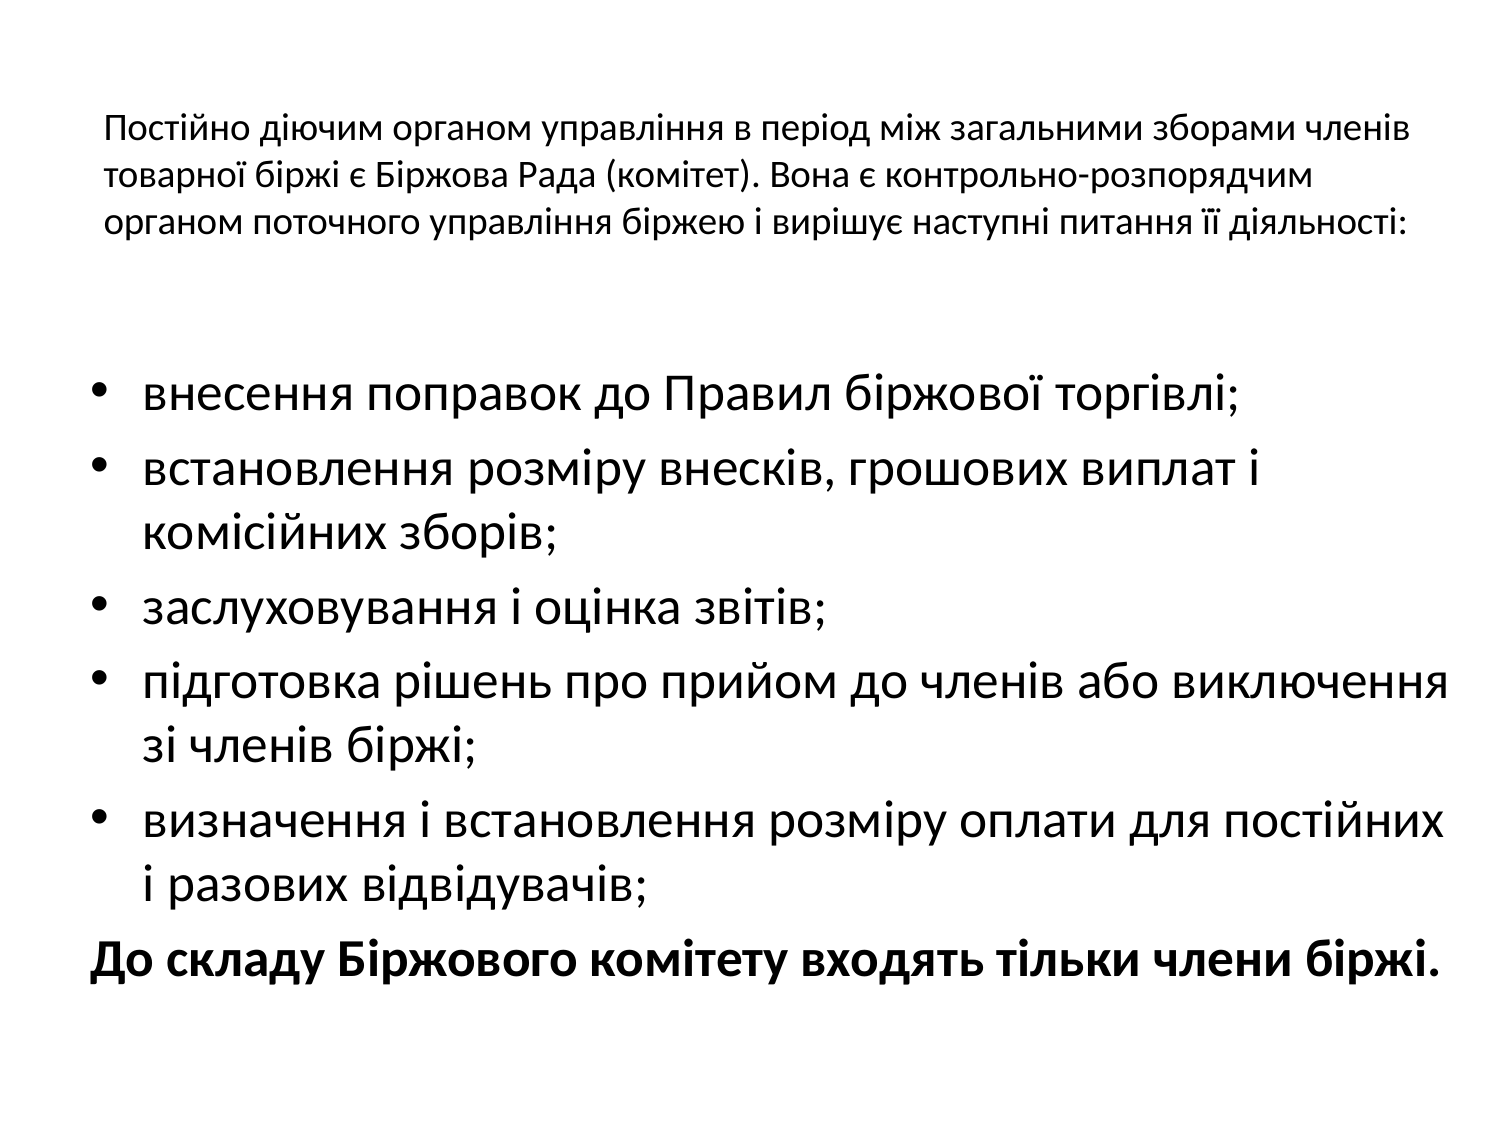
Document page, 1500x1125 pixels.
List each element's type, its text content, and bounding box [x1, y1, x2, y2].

list внесення поправок до Правил біржової торгівлі; встановлення розміру внесків, грошових виплат і комісійних зборів; заслуховування і оцінка звітів; підготовка рішень про прийом до членів або виключення зі членів біржі; визначення і встановлення розміру оплати для постійних і разових відвідувачів; До складу Біржового комітету входять тільки члени біржі. [75, 349, 1471, 1005]
title Постійно діючим органом управління в період між загальними зборами членів товарної біржі є Біржова Рада (комітет). Вона є контрольно-розпорядчим органом поточного управління біржею і вирішує наступні питання її діяльності: [88, 42, 1439, 302]
